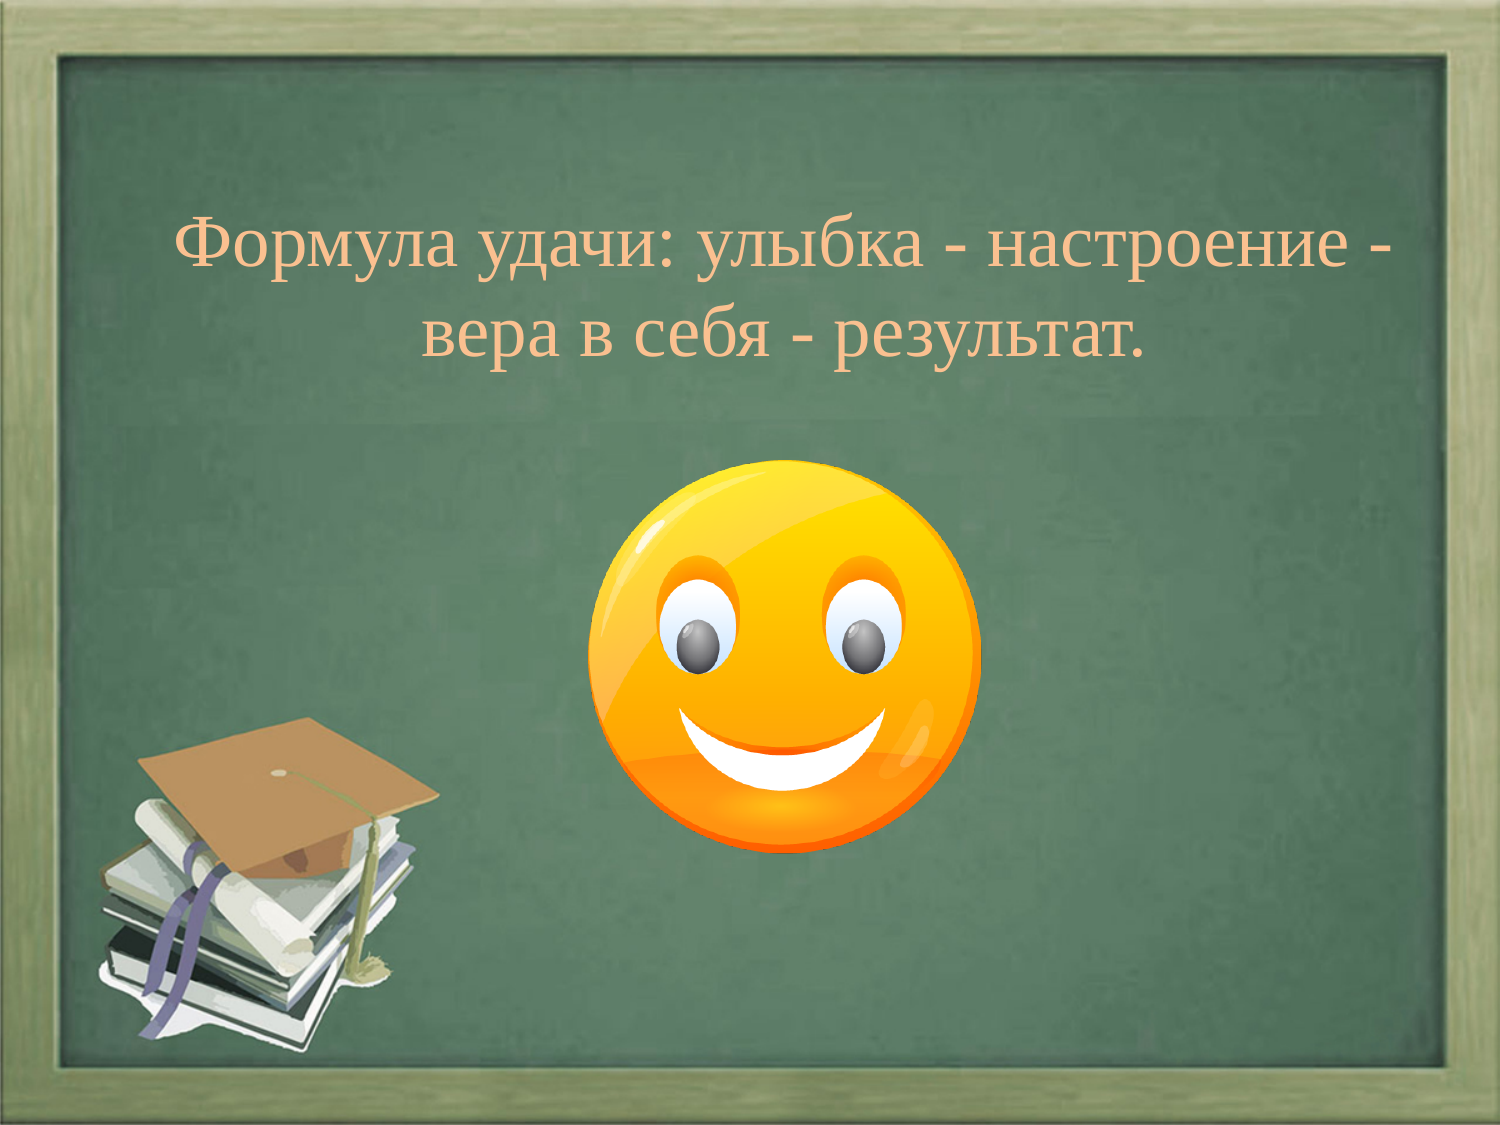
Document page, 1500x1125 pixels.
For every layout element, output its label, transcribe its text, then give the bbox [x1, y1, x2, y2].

title Формула удачи: улыбка - настроение - вера в себя - результат. [146, 160, 1423, 403]
picture [0, 0, 1500, 1125]
